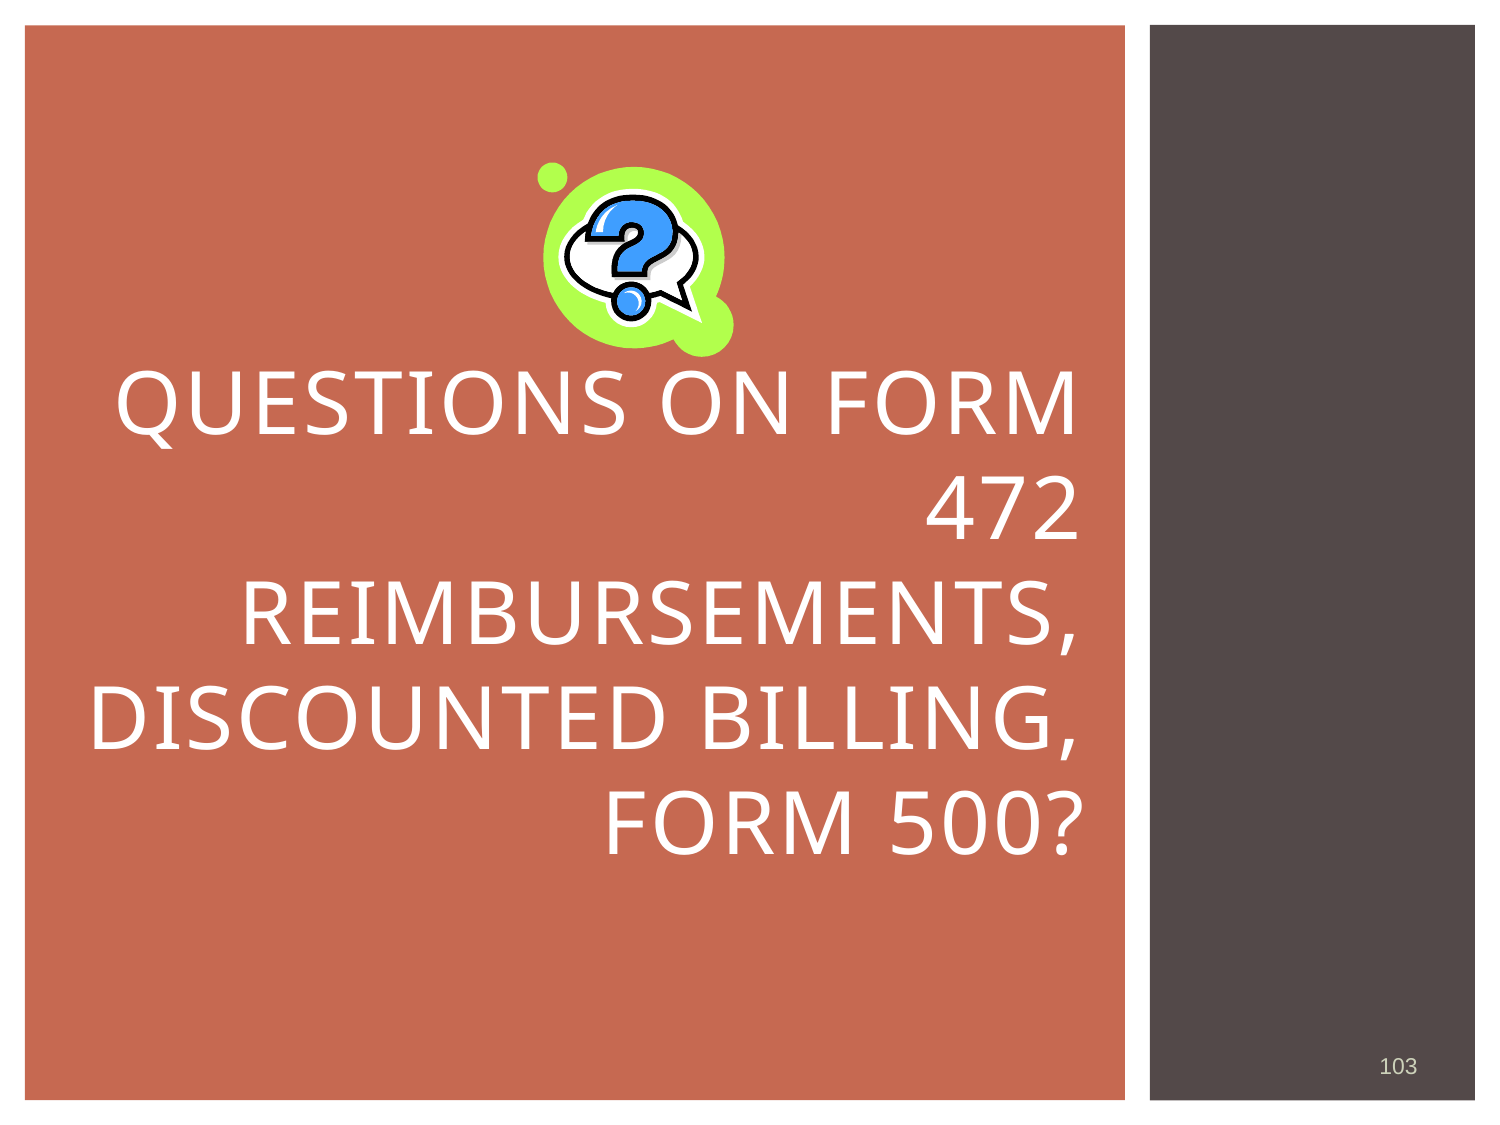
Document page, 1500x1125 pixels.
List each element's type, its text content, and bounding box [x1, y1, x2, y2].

slide_number 103 [1349, 1041, 1448, 1089]
picture [537, 162, 734, 358]
title Questions on form 472 reimbursements, discounted billing, form 500? [62, 474, 1100, 745]
